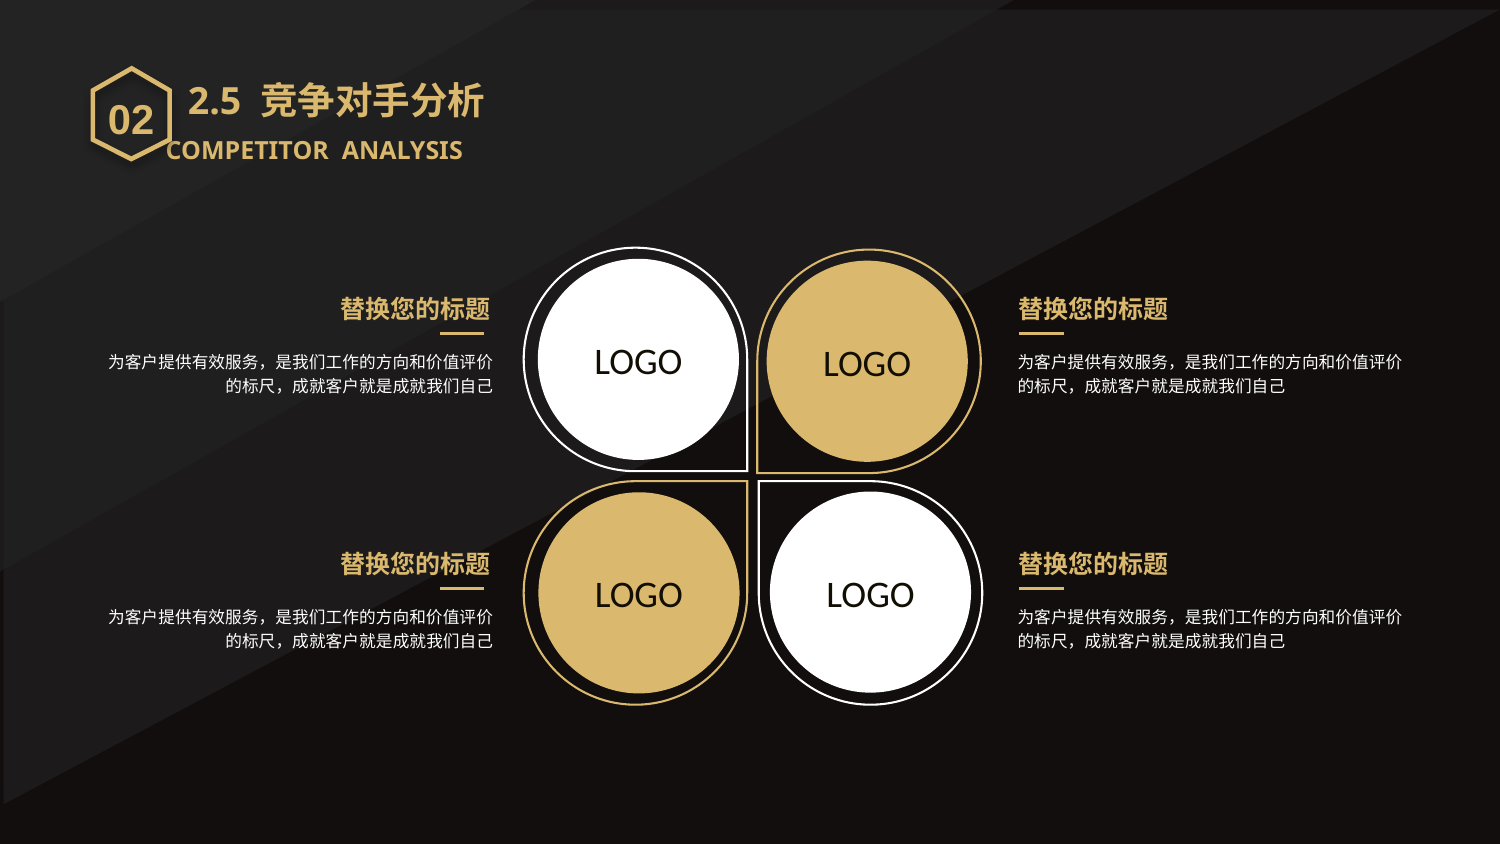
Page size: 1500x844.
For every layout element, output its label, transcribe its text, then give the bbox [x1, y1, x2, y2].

text_box [757, 480, 984, 706]
text_box 为客户提供有效服务，是我们工作的方向和价值评价的标尺，成就客户就是成就我们自己 [92, 595, 509, 658]
text_box 替换您的标题 [1003, 541, 1184, 586]
text_box 替换您的标题 [325, 286, 506, 331]
text_box COMPETITOR ANALYSIS [150, 127, 478, 173]
text_box [756, 248, 982, 475]
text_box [92, 68, 170, 159]
text_box 2.5 竞争对手分析 [173, 69, 501, 130]
text_box 替换您的标题 [325, 541, 506, 586]
text_box 为客户提供有效服务，是我们工作的方向和价值评价的标尺，成就客户就是成就我们自己 [1002, 340, 1419, 403]
text_box [522, 246, 749, 473]
text_box 为客户提供有效服务，是我们工作的方向和价值评价的标尺，成就客户就是成就我们自己 [92, 340, 509, 403]
text_box [522, 480, 749, 706]
text_box 为客户提供有效服务，是我们工作的方向和价值评价的标尺，成就客户就是成就我们自己 [1002, 595, 1419, 658]
text_box 替换您的标题 [1003, 286, 1184, 331]
